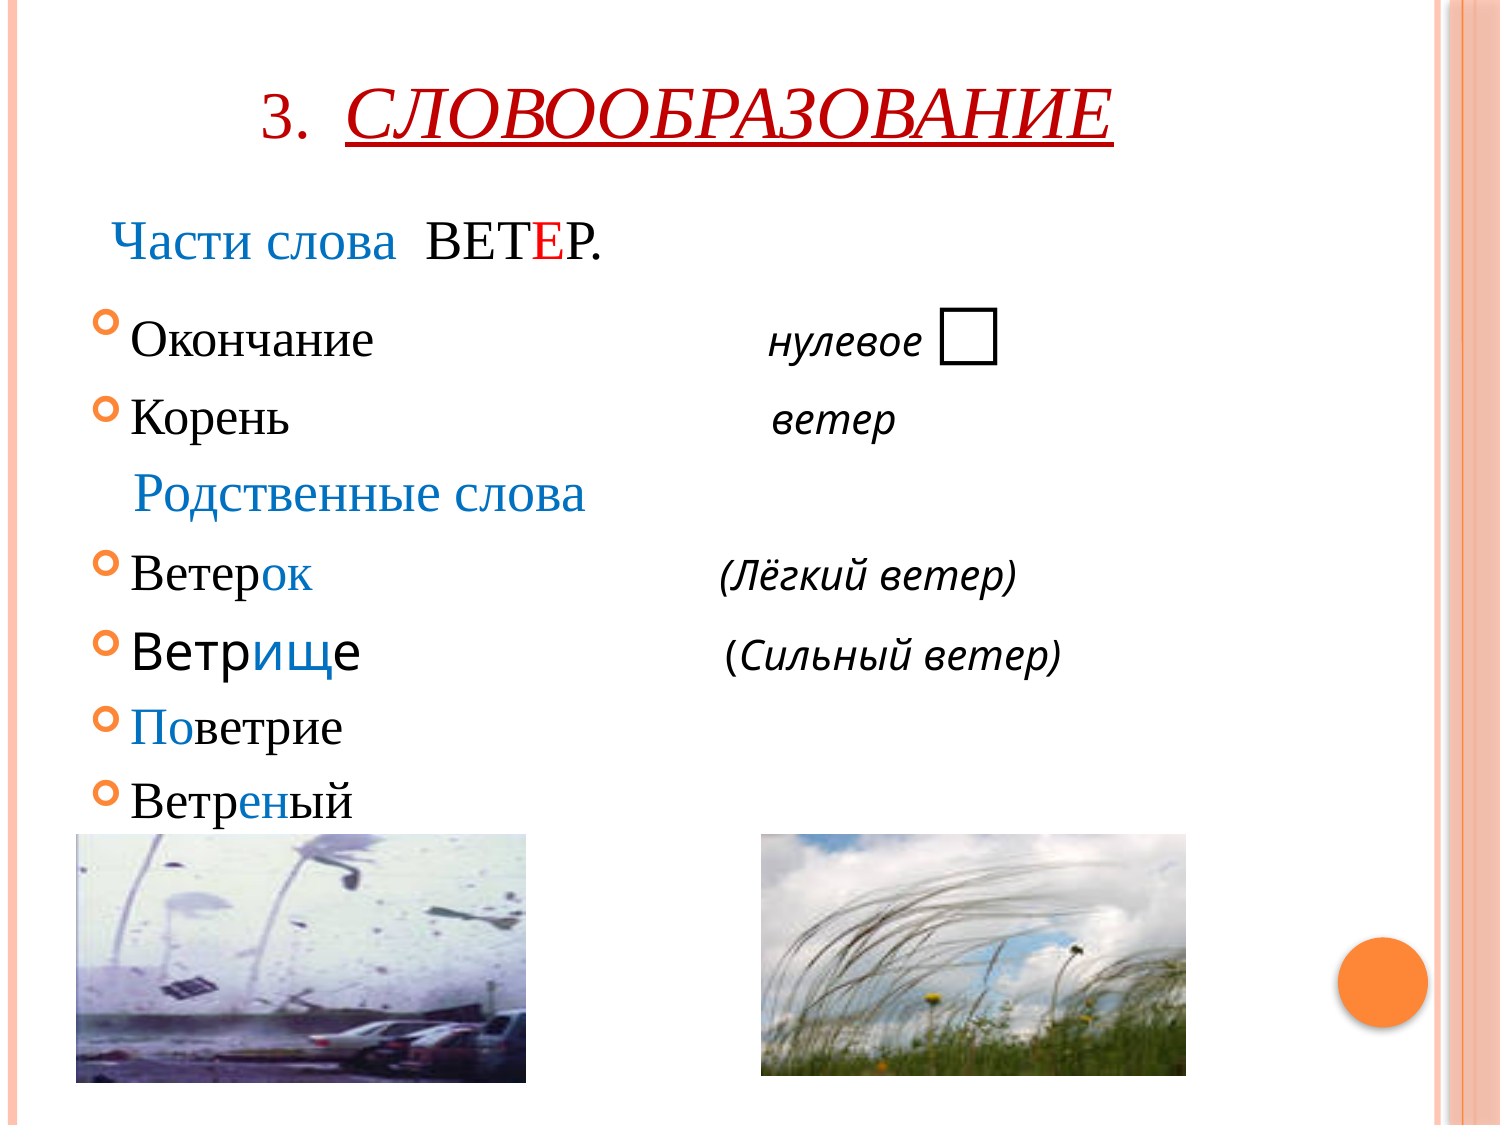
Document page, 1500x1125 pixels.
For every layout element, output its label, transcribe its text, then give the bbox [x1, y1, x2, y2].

title 3. СЛОВООБРАЗОВАНИЕ [75, 45, 1300, 161]
list Части слова ВЕТЕР. Окончание нулевое □ Корень ветер Родственные слова Ветерок (Лёгкий ветер) Ветрище (Сильный ветер) Поветрие Ветреный [75, 196, 1300, 905]
picture [761, 833, 1186, 1076]
picture [76, 833, 527, 1083]
